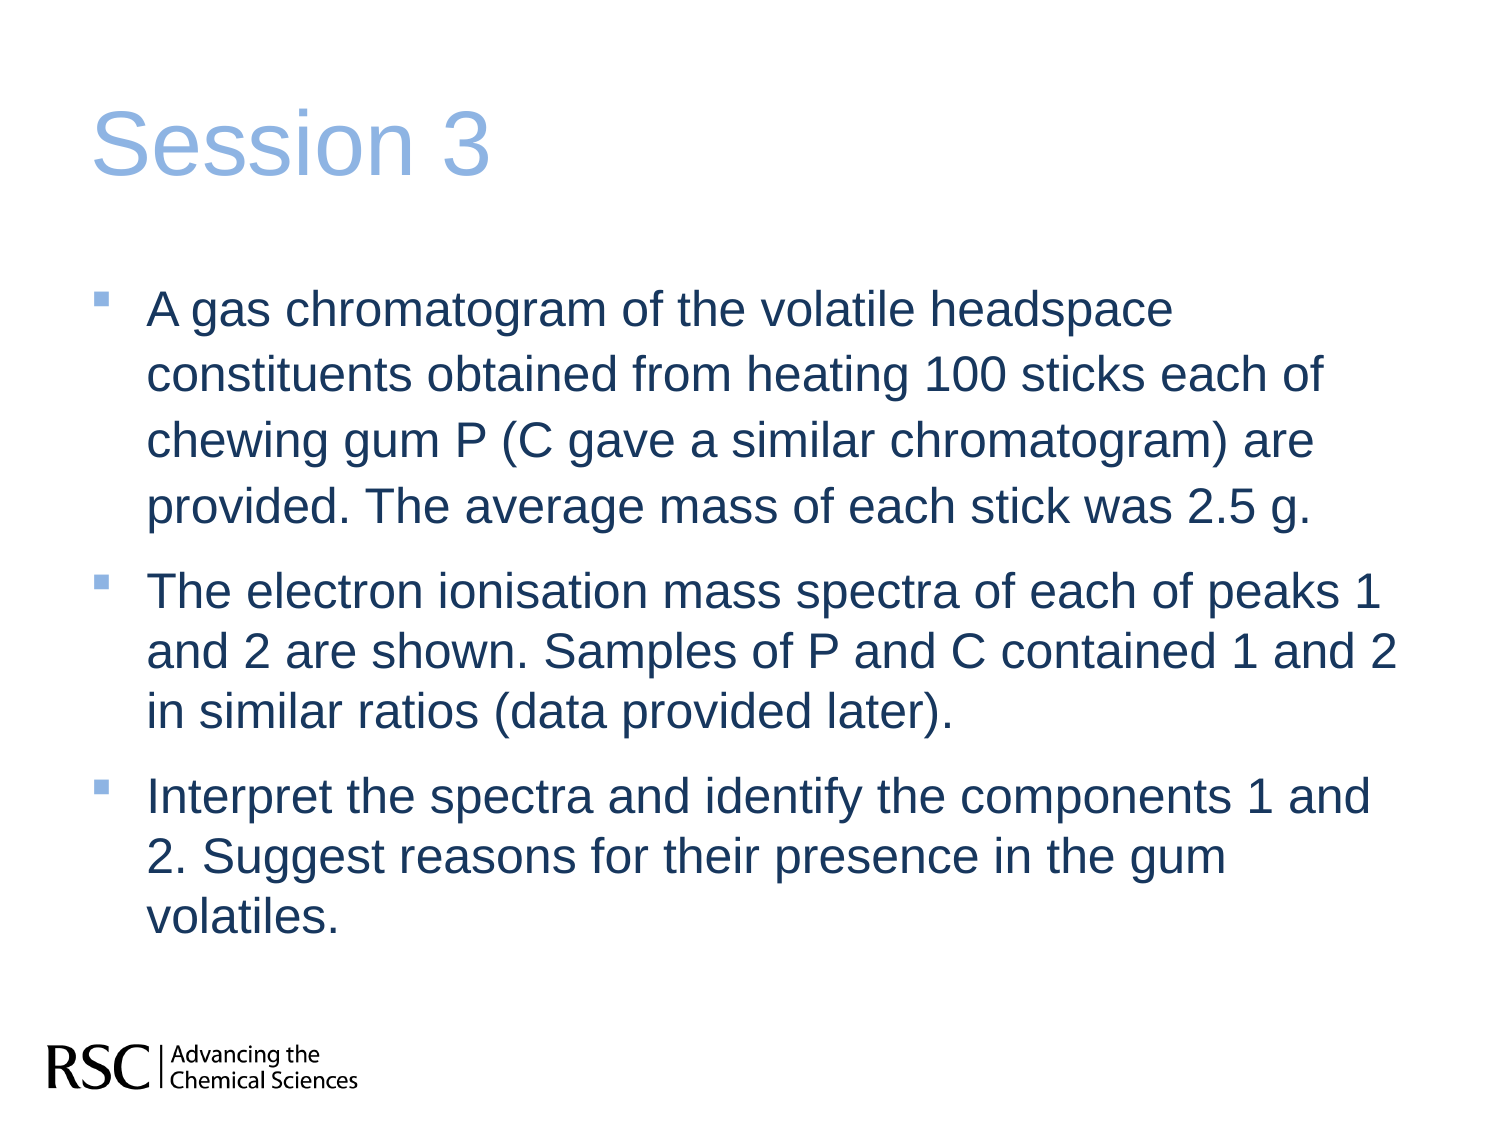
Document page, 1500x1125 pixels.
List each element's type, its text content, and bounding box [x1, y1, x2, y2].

title Session 3 [75, 45, 1425, 233]
list A gas chromatogram of the volatile headspace constituents obtained from heating 100 sticks each of chewing gum P (C gave a similar chromatogram) are provided. The average mass of each stick was 2.5 g. The electron ionisation mass spectra of each of peaks 1 and 2 are shown. Samples of P and C contained 1 and 2 in similar ratios (data provided later). Interpret the spectra and identify the components 1 and 2. Suggest reasons for their presence in the gum volatiles. [75, 262, 1425, 1005]
